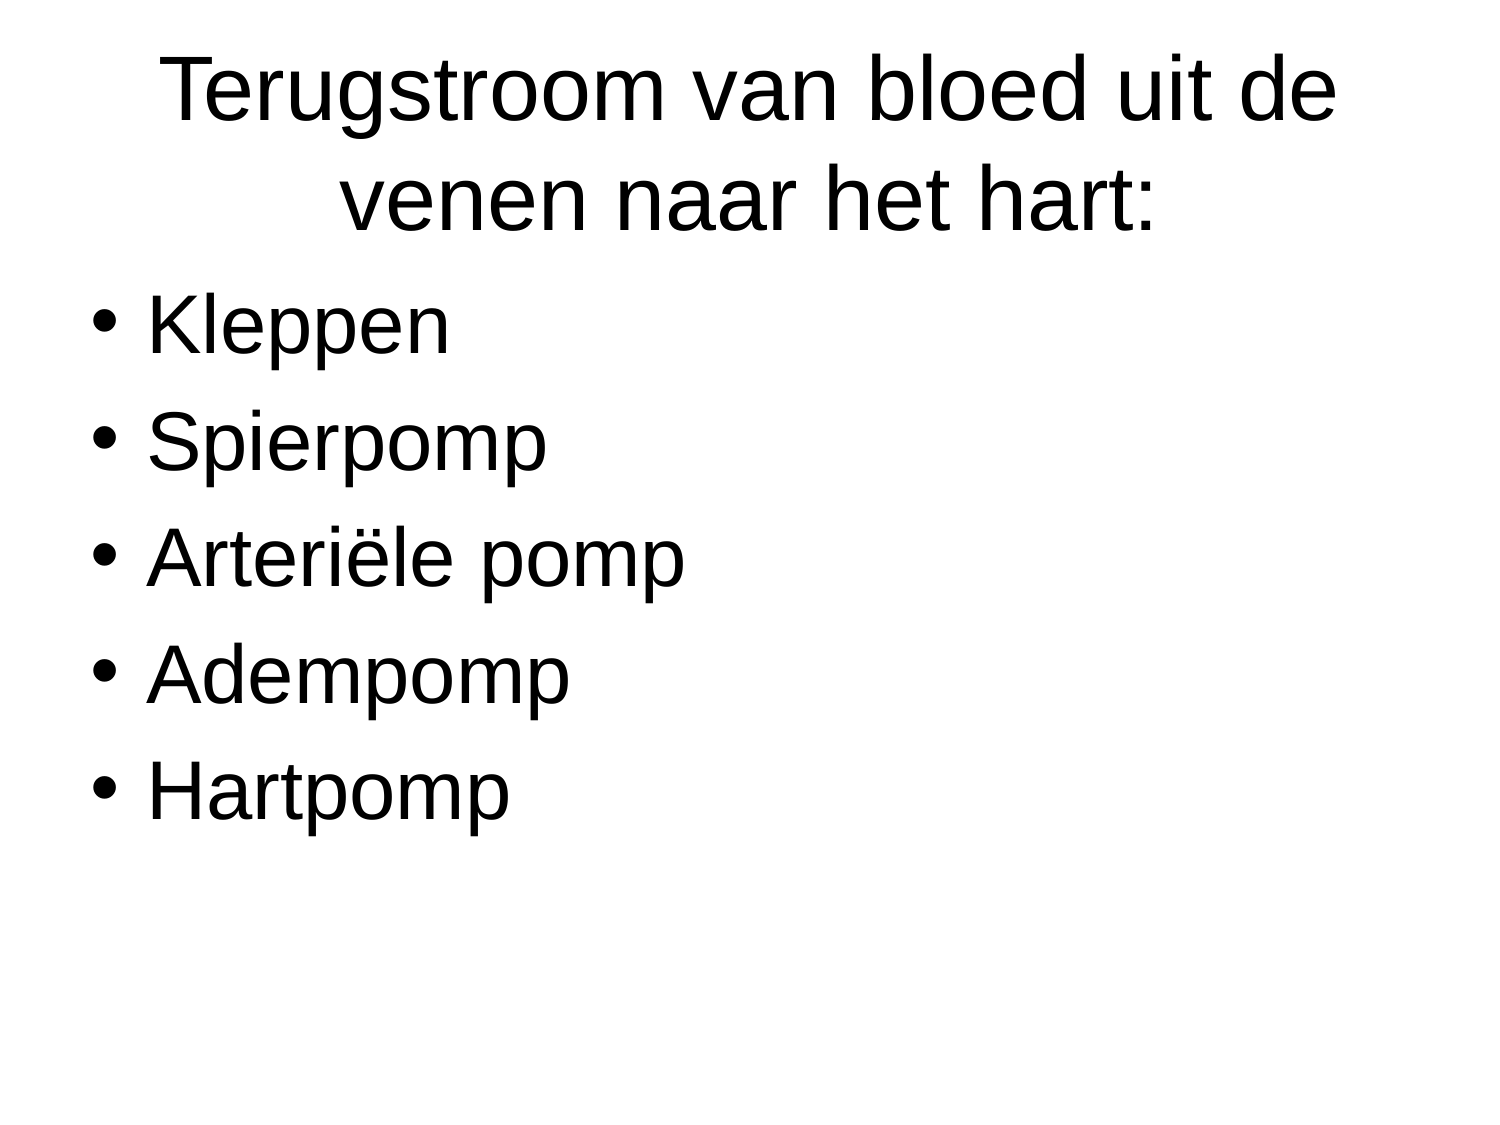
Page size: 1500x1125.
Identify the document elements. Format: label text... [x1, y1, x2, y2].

title Terugstroom van bloed uit de venen naar het hart: [74, 44, 1426, 233]
list Kleppen Spierpomp Arteriële pomp Adempomp Hartpomp [74, 262, 1426, 1006]
